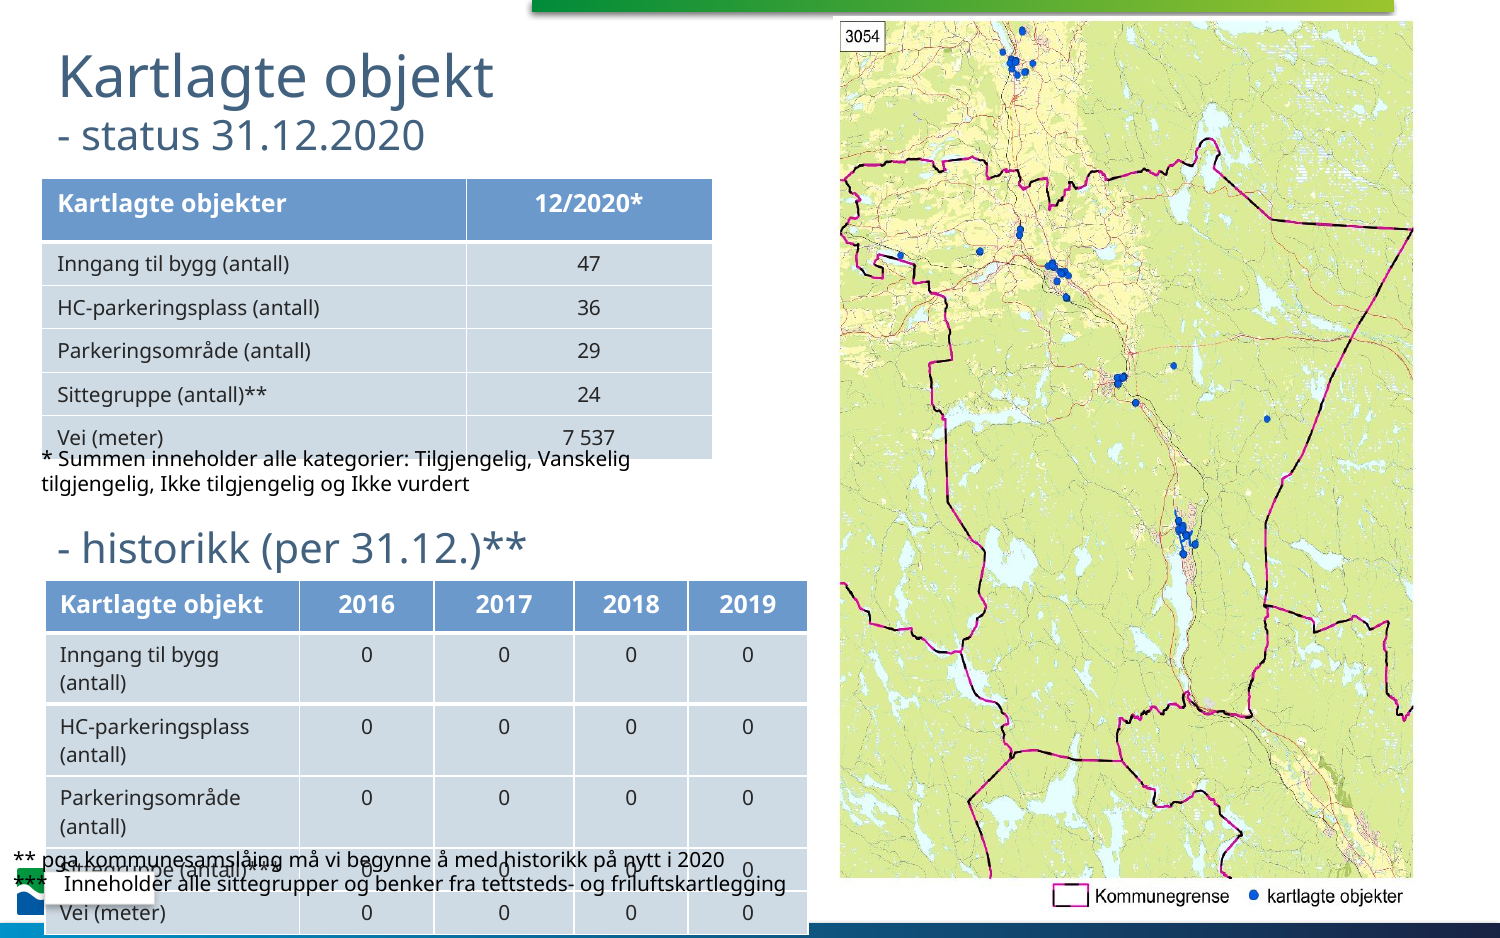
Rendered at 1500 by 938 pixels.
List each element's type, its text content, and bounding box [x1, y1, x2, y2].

table_cell 0 [435, 777, 573, 838]
text_box - historikk (per 31.12.)** [42, 496, 828, 580]
table_cell 0 [575, 635, 687, 702]
table_header Kartlagte objekter [42, 179, 466, 240]
table_header 2017 [435, 581, 573, 631]
table_cell 29 [467, 329, 712, 372]
table_cell Inngang til bygg (antall) [42, 244, 466, 285]
table_cell 0 [689, 635, 807, 702]
table_cell Inngang til bygg (antall) [46, 635, 299, 702]
table_cell 0 [689, 892, 807, 934]
table_cell Sittegruppe (antall)** [42, 373, 466, 415]
table_cell 0 [575, 904, 687, 934]
table_cell 0 [300, 635, 433, 702]
table_cell 0 [575, 706, 687, 775]
table_cell 0 [300, 706, 433, 775]
table_header 2018 [575, 581, 687, 631]
table_cell Parkeringsområde (antall) [46, 777, 299, 838]
table_cell HC-parkeringsplass (antall) [42, 286, 466, 328]
picture [833, 16, 1419, 913]
table_cell 0 [300, 904, 433, 934]
table_cell 0 [300, 777, 433, 838]
table_header 2016 [300, 581, 433, 631]
table_cell 36 [467, 286, 712, 328]
table_cell 0 [689, 777, 807, 847]
table_cell 47 [467, 244, 712, 285]
table_cell 7 537 [467, 416, 712, 459]
text_box Kartlagte objekt - status 31.12.2020 [42, 24, 828, 167]
table_cell 0 [802, 849, 807, 890]
table_cell 24 [467, 373, 712, 415]
table_cell Vei (meter) [46, 904, 299, 934]
table_header 2019 [689, 581, 807, 631]
table_cell 0 [435, 706, 573, 775]
text_box ** pga kommunesamslåing må vi begynne å med historikk på nytt i 2020 *** Inneholder alle sittegrupper og benker fra tettsteds- og friluftskartlegging [0, 838, 802, 904]
table_cell HC-parkeringsplass (antall) [46, 706, 299, 775]
table_cell 0 [689, 706, 807, 775]
table_header Kartlagte objekt [46, 581, 299, 631]
text_box * Summen inneholder alle kategorier: Tilgjengelig, Vanskelig tilgjengelig, Ikke tilgjengelig og Ikke vurdert [26, 438, 711, 504]
table_cell Vei (meter) [42, 416, 466, 438]
table_cell Parkeringsområde (antall) [42, 329, 466, 372]
table_cell 0 [435, 904, 573, 934]
table_cell 0 [435, 635, 573, 702]
table_header 12/2020* [467, 179, 712, 240]
table_cell 0 [575, 777, 687, 838]
